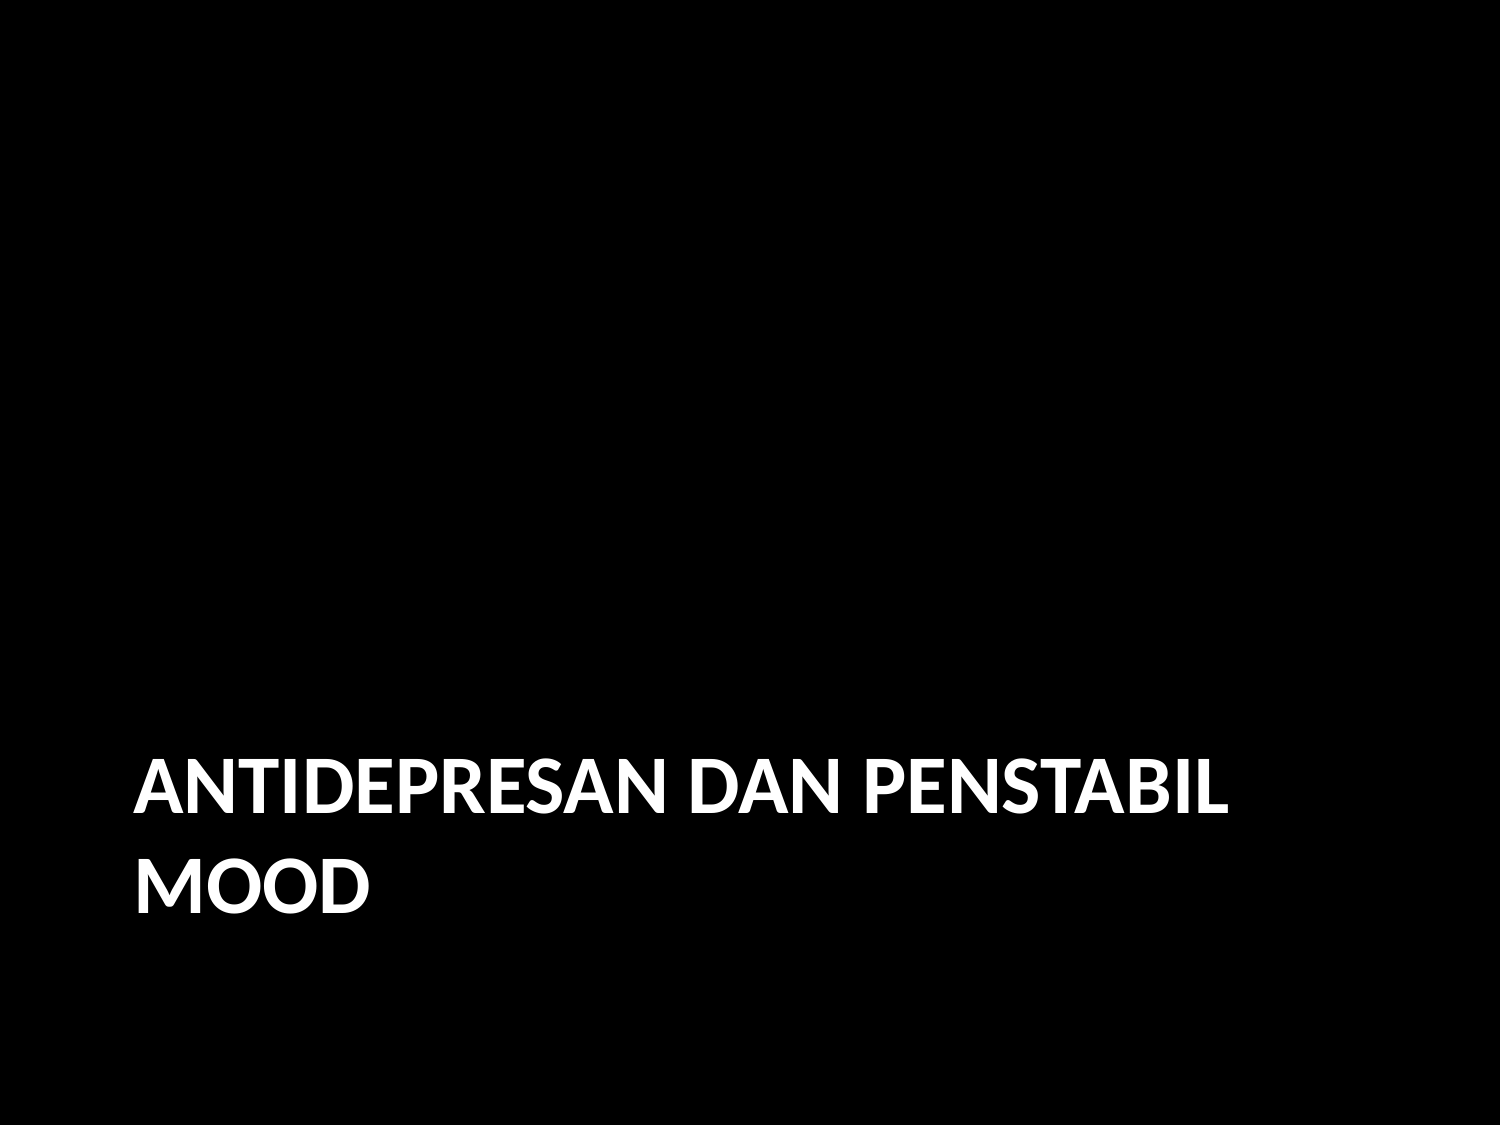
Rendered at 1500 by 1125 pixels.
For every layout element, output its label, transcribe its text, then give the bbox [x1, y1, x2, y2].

title Antidepresan dan penstabil mood [118, 722, 1394, 947]
